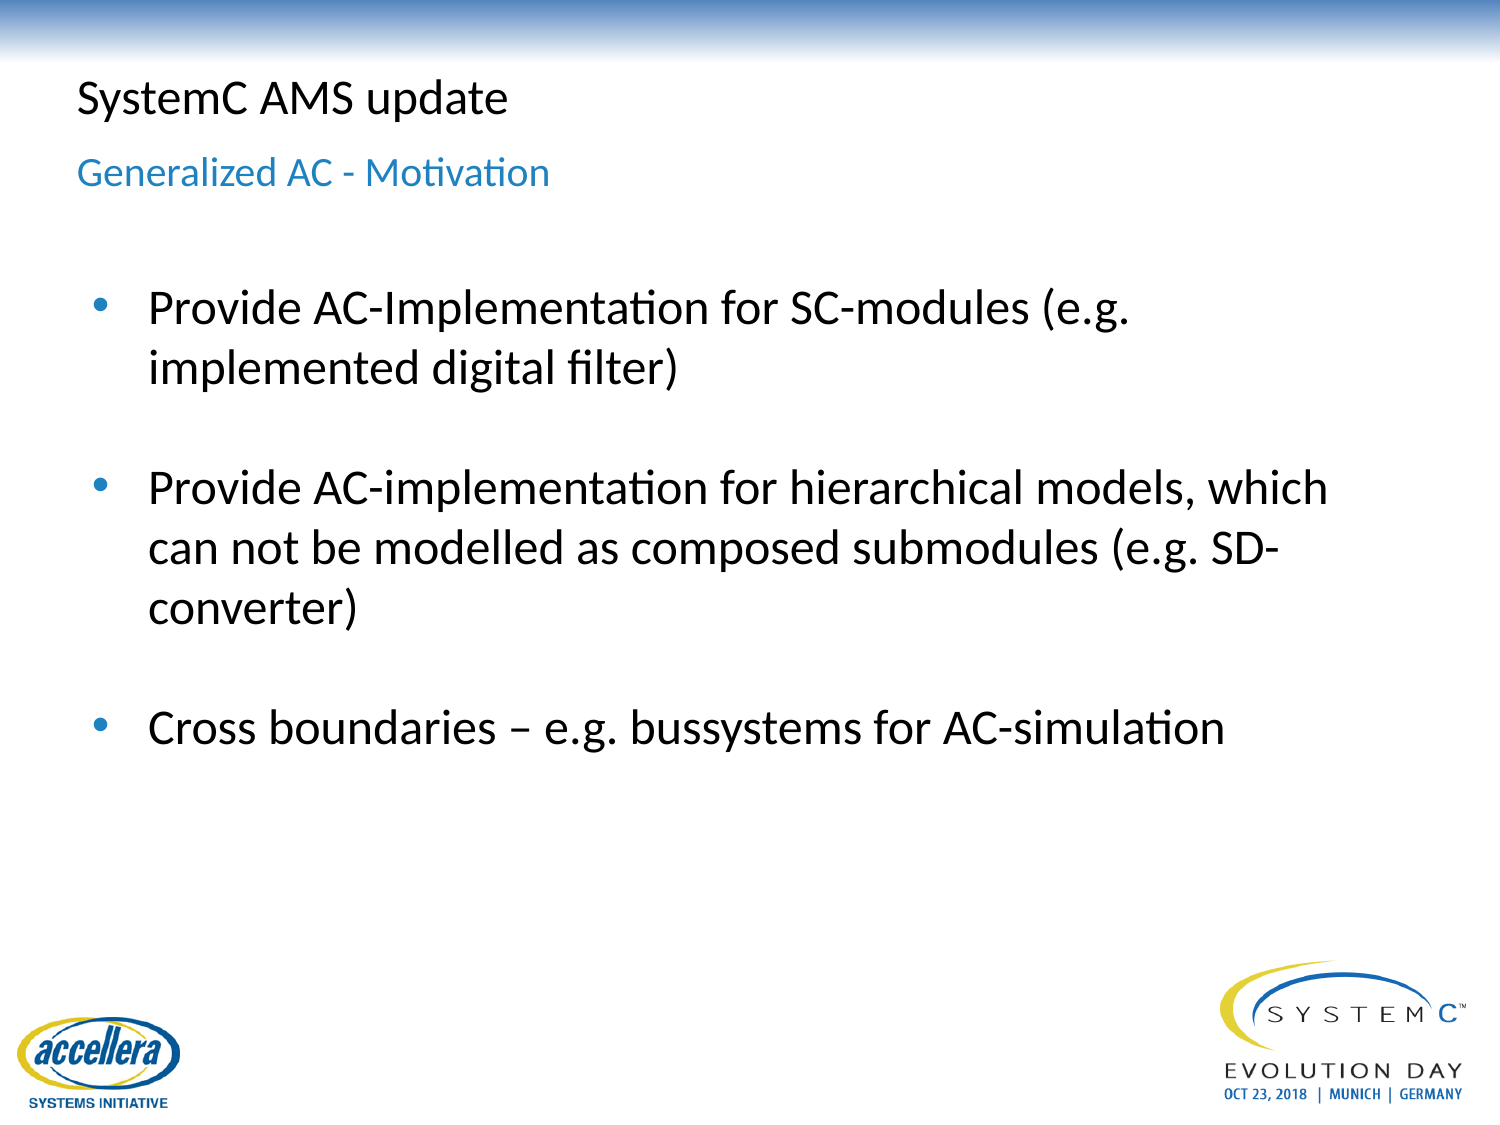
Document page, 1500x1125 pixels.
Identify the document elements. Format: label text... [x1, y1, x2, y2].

list Generalized AC - Motivation [76, 134, 1424, 206]
title SystemC AMS update [76, 59, 1424, 131]
picture [17, 1017, 180, 1108]
picture [1211, 957, 1474, 1111]
list Provide AC-Implementation for SC-modules (e.g. implemented digital filter) Provide AC-implementation for hierarchical models, which can not be modelled as composed submodules (e.g. SD-converter) Cross boundaries – e.g. bussystems for AC-simulation [76, 267, 1424, 994]
